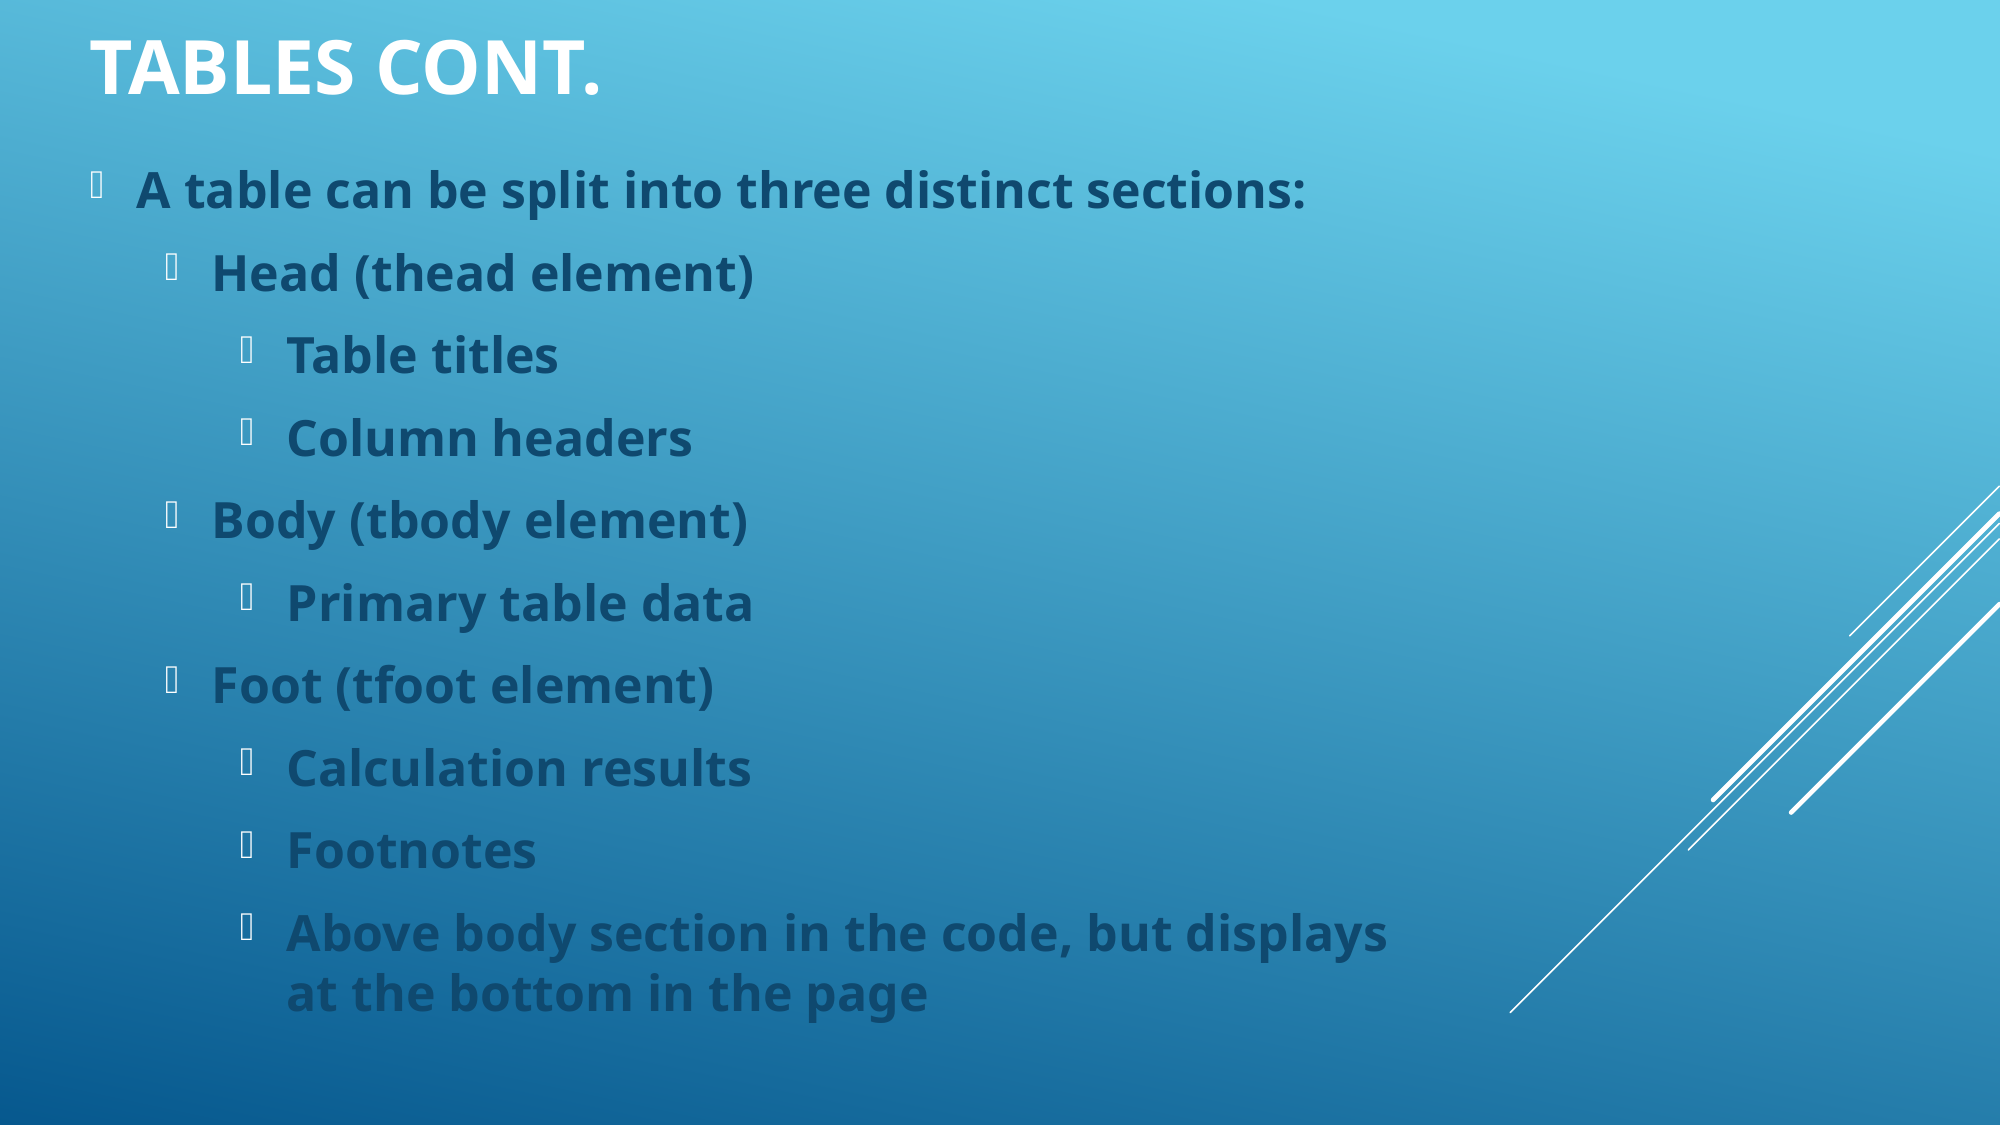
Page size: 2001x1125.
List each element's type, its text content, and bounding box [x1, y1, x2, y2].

text_box A table can be split into three distinct sections: Head (thead element) Table titles Column headers Body (tbody element) Primary table data Foot (tfoot element) Calculation results Footnotes Above body section in the code, but displays at the bottom in the page [74, 151, 1461, 1042]
text_box Tables Cont. [74, 12, 1425, 152]
